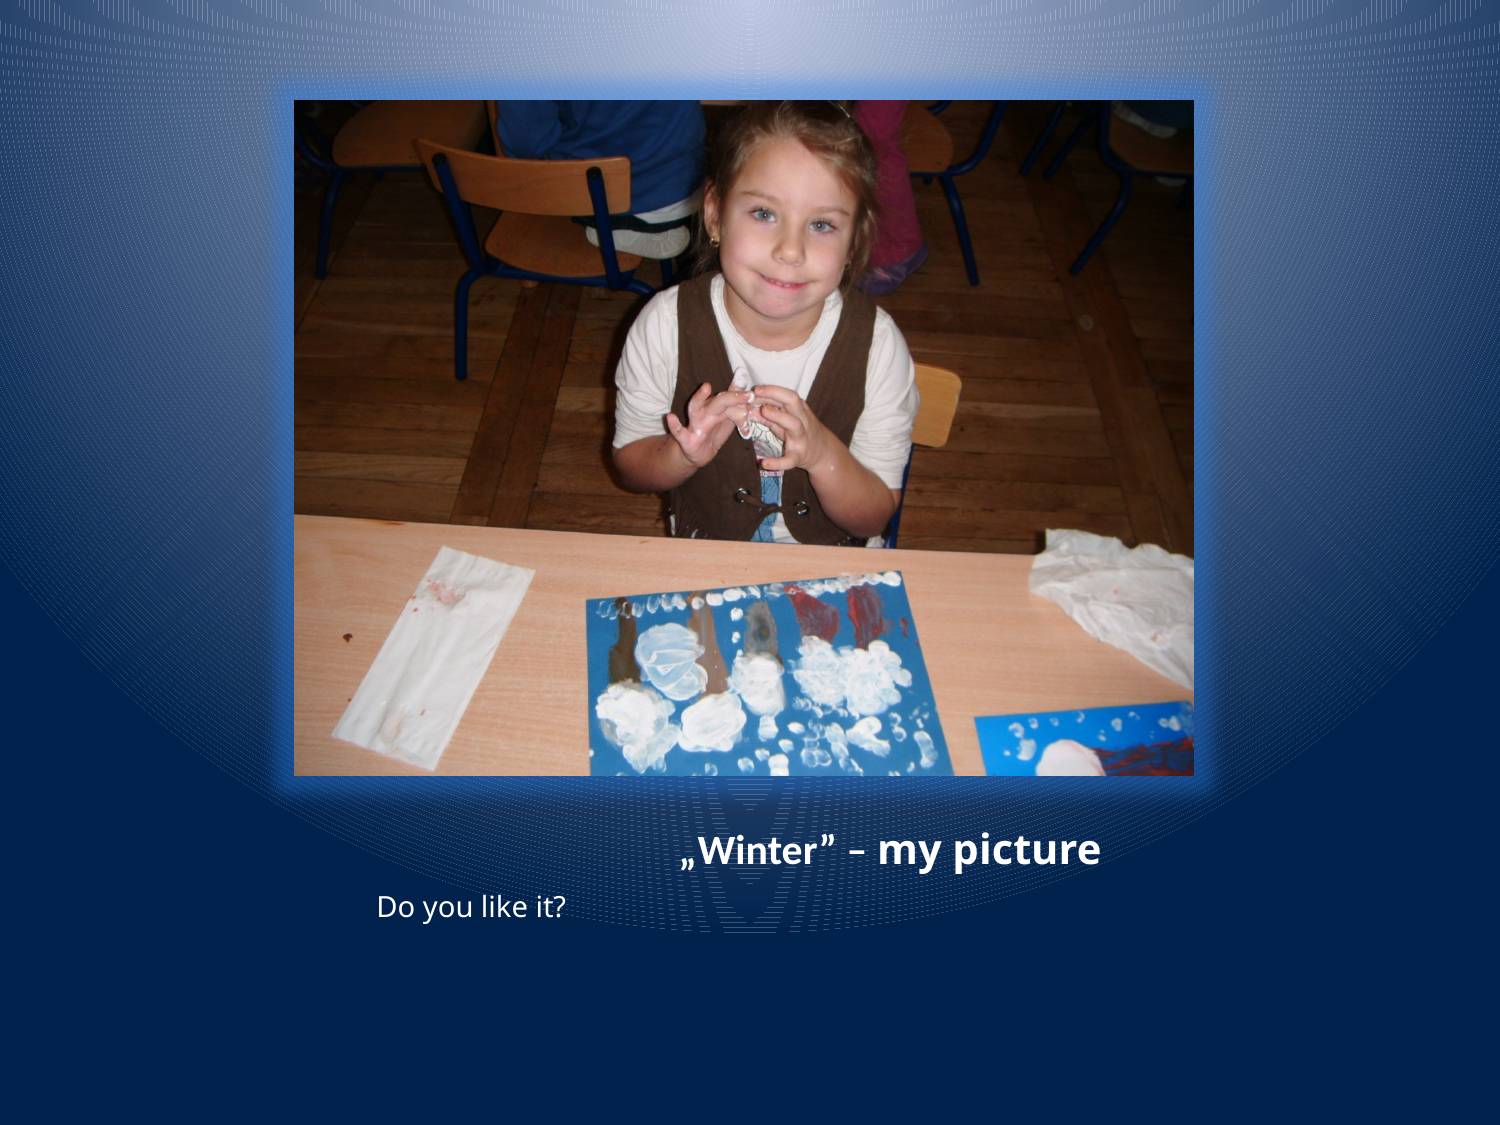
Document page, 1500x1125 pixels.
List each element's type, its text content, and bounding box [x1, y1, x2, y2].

list Do you like it? [293, 880, 1195, 1013]
picture [293, 100, 1195, 776]
title „Winter” – my picture [293, 805, 1195, 880]
